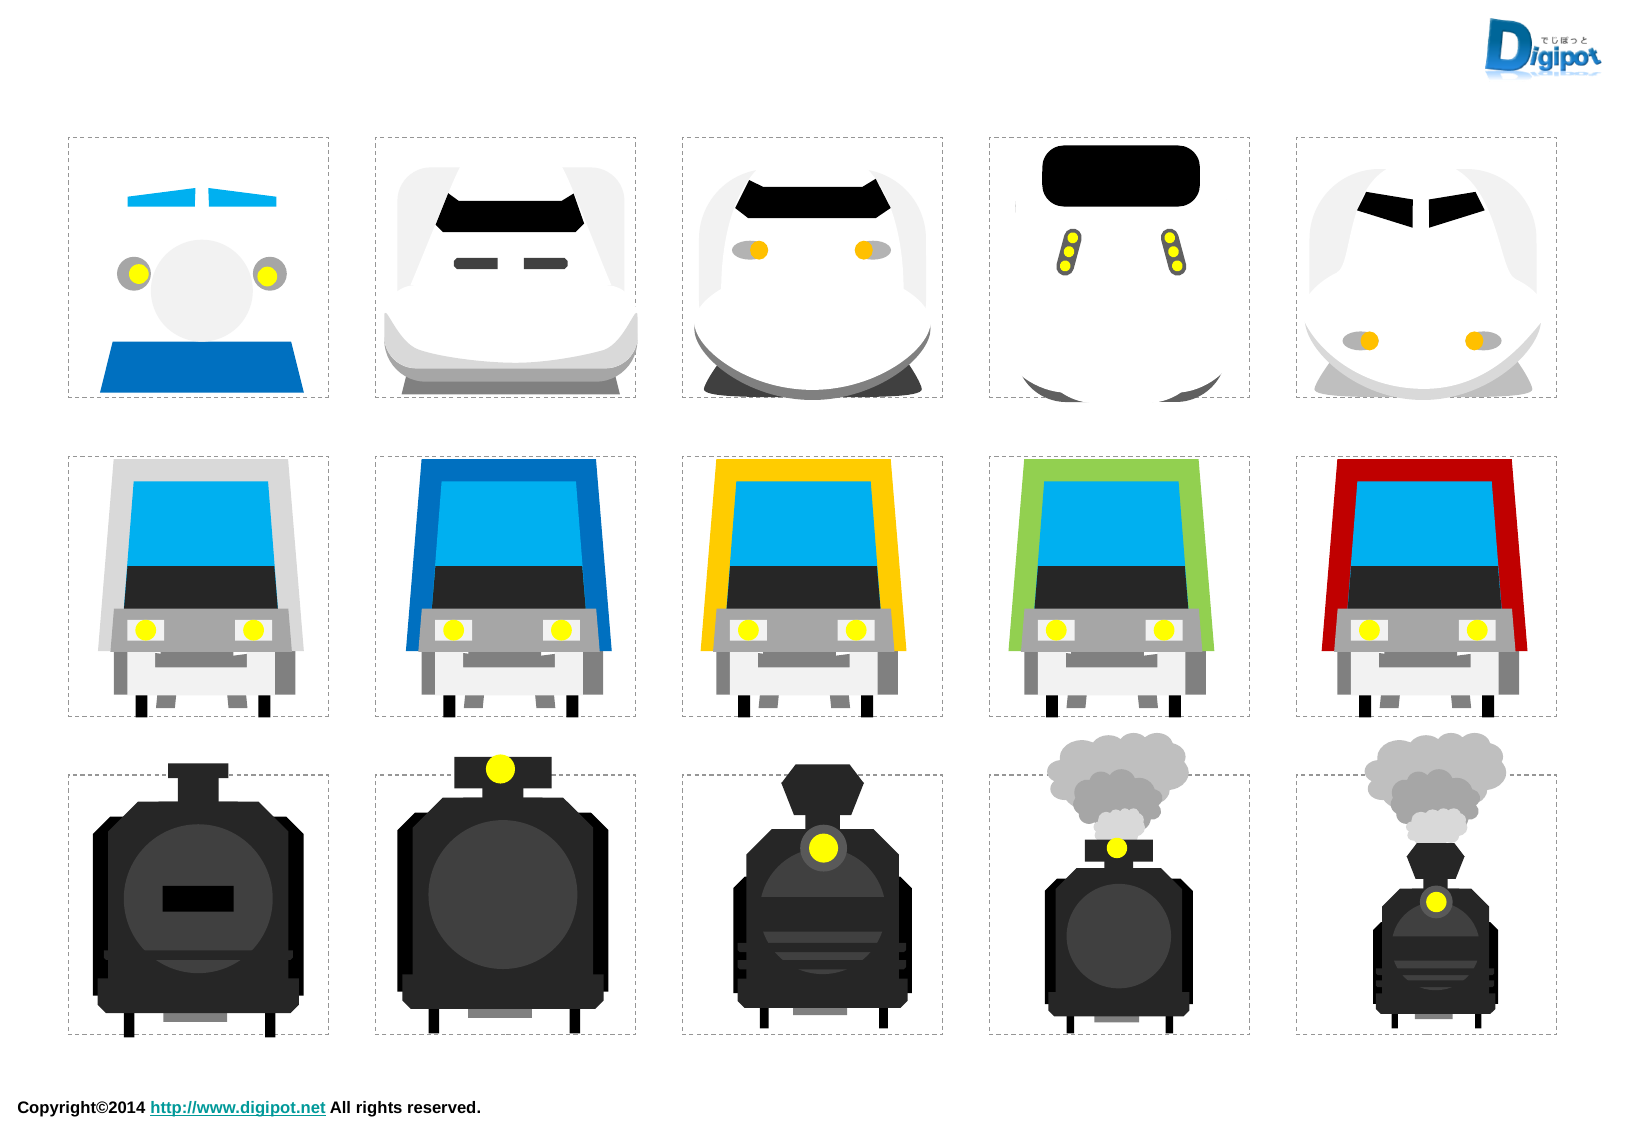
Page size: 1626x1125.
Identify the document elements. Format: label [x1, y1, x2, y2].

text_box [1301, 160, 1545, 401]
text_box [99, 137, 305, 393]
text_box [384, 158, 638, 395]
text_box [1364, 732, 1507, 1029]
text_box [700, 458, 907, 718]
text_box [1044, 732, 1194, 1034]
text_box [97, 458, 305, 718]
text_box [92, 763, 304, 1038]
text_box [1002, 145, 1237, 404]
text_box [405, 458, 612, 718]
text_box [694, 146, 931, 401]
picture [1485, 18, 1602, 82]
text_box [397, 754, 609, 1034]
text_box [733, 764, 912, 1029]
text_box [1321, 458, 1528, 718]
text_box [1008, 458, 1215, 718]
